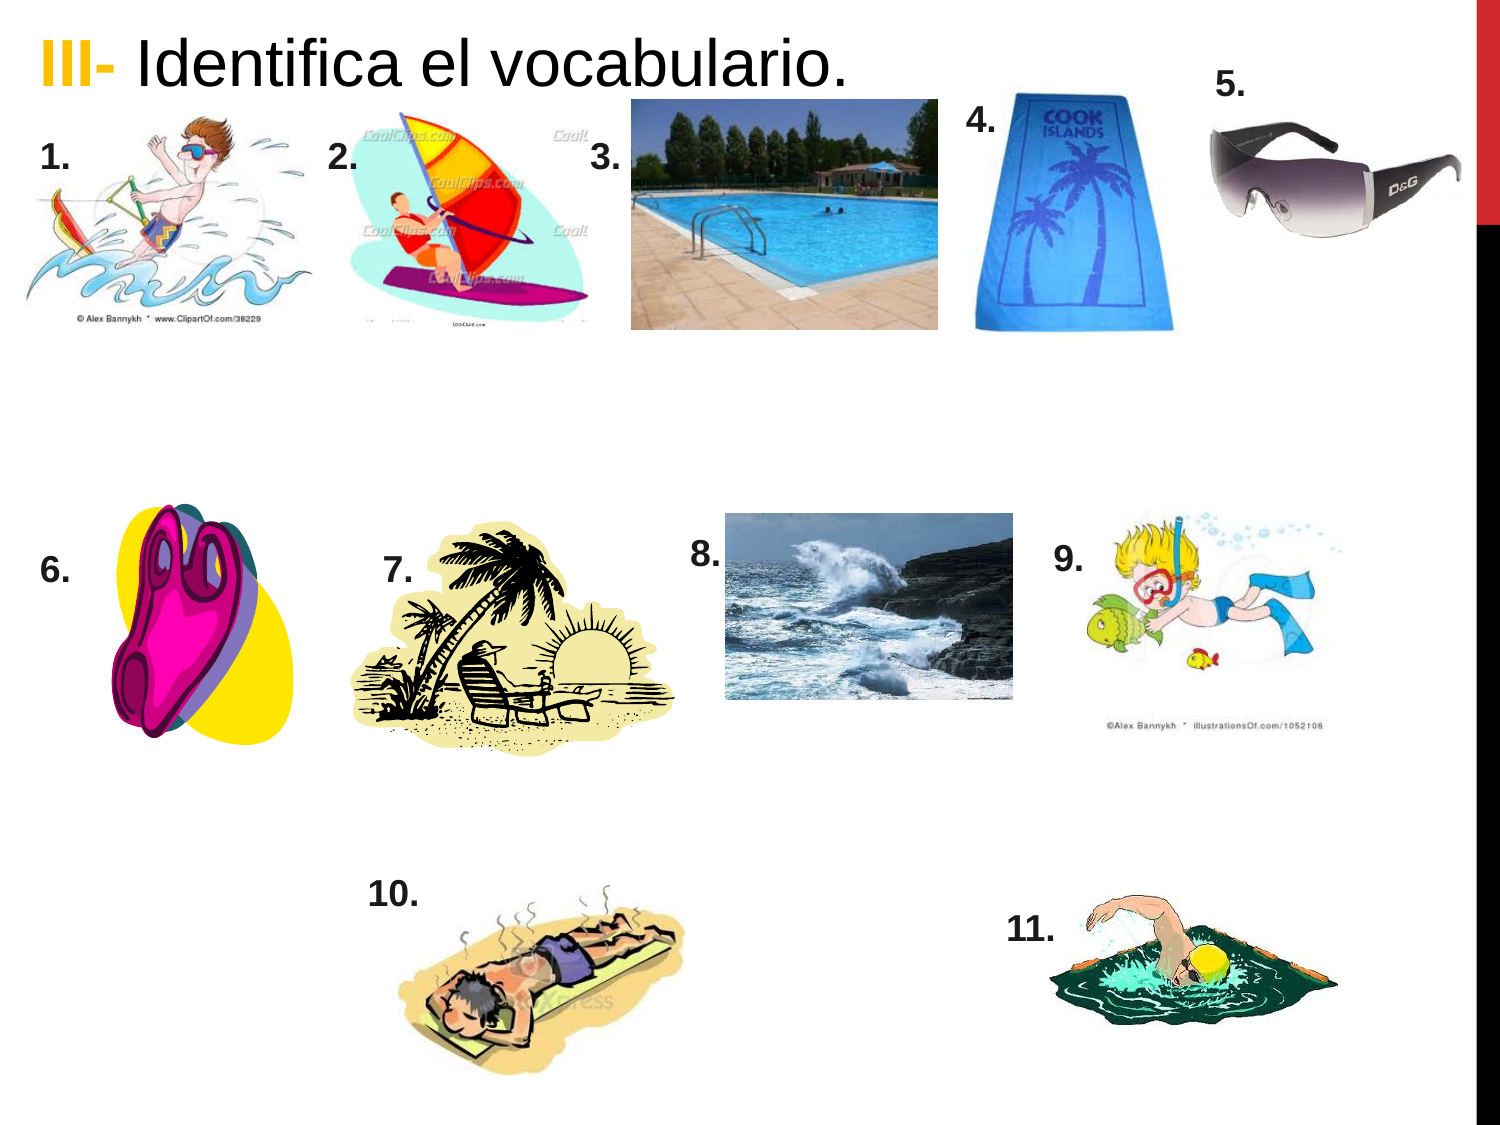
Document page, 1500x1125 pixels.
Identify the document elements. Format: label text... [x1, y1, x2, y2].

picture [1086, 464, 1343, 733]
picture [1048, 894, 1338, 1026]
text_box 3. [597, 124, 629, 185]
text_box 10. [352, 861, 435, 922]
list III- Identifica el vocabulario. [24, 12, 1438, 925]
picture [349, 111, 588, 328]
picture [397, 885, 686, 1076]
picture [1202, 111, 1466, 244]
text_box 5. [1200, 51, 1262, 106]
text_box 9. [1038, 527, 1085, 587]
picture [349, 520, 676, 763]
picture [630, 99, 938, 330]
picture [24, 111, 313, 326]
text_box 6. [25, 537, 87, 598]
picture [949, 86, 1201, 338]
text_box 11. [991, 896, 1047, 957]
text_box 2. [321, 124, 348, 185]
text_box 8. [685, 521, 723, 582]
picture [724, 513, 1013, 701]
picture [107, 499, 294, 752]
